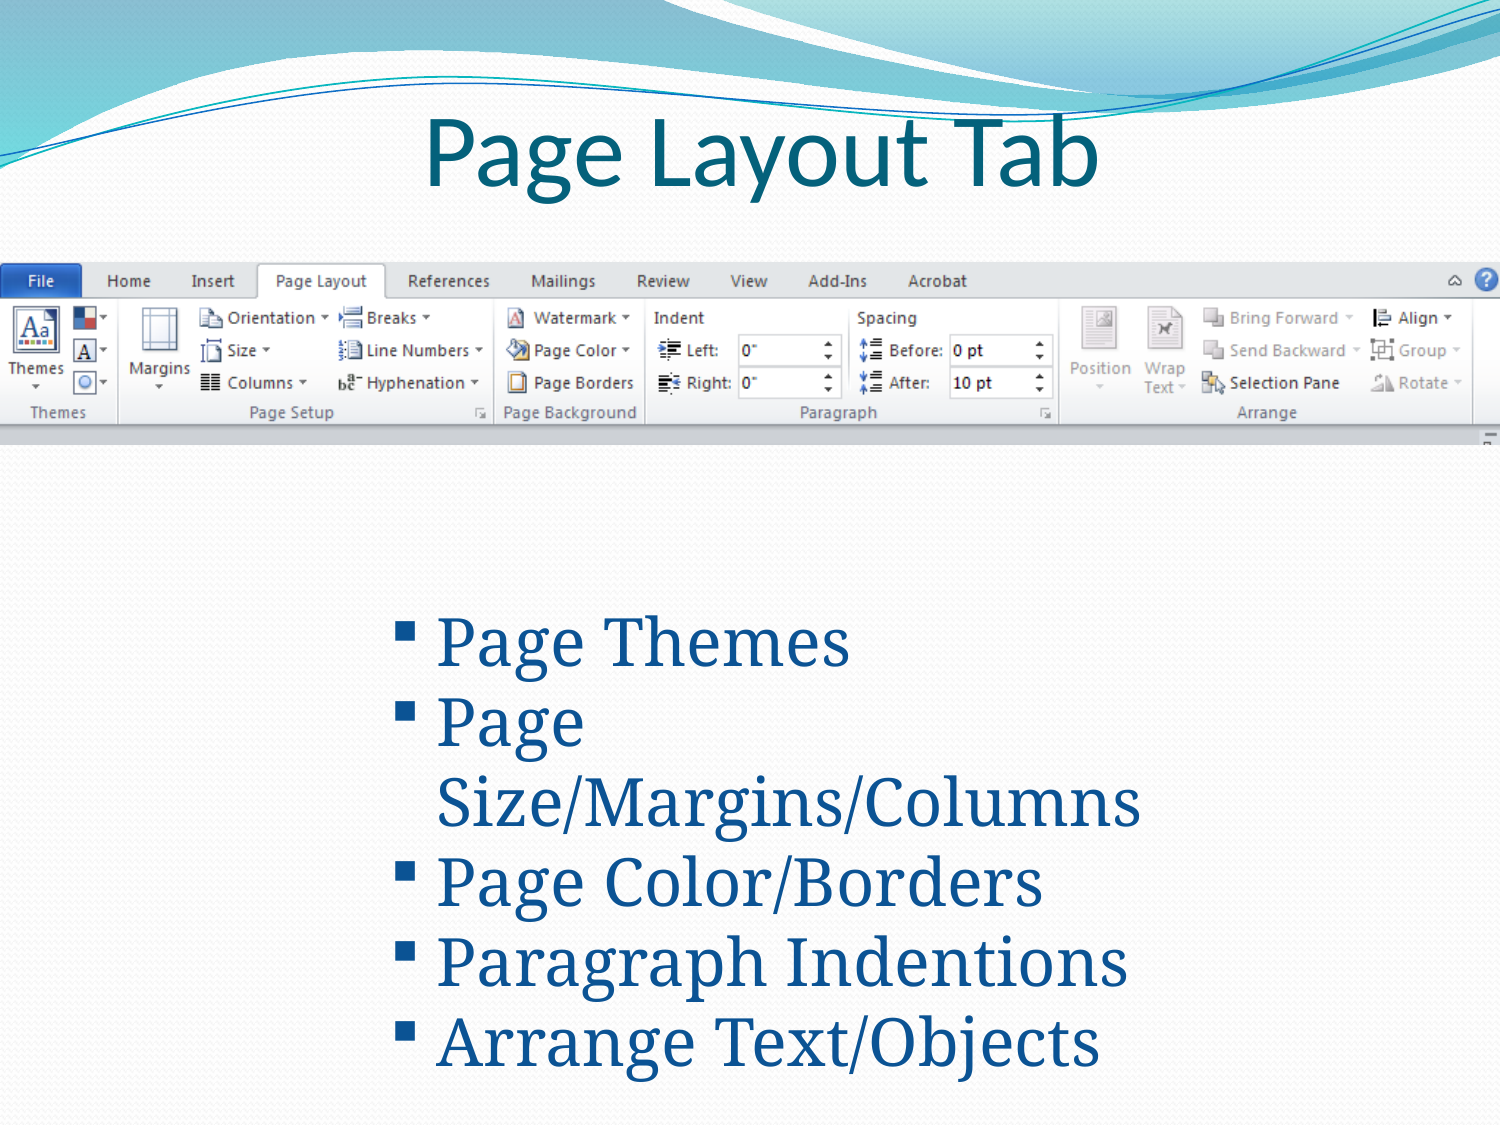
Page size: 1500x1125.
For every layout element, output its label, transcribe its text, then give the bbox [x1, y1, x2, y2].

text_box Page Themes Page Size/Margins/Columns Page Color/Borders Paragraph Indentions Arrange Text/Objects [374, 592, 1288, 1088]
text_box Page Layout Tab [87, 75, 1438, 261]
picture [0, 262, 1500, 445]
